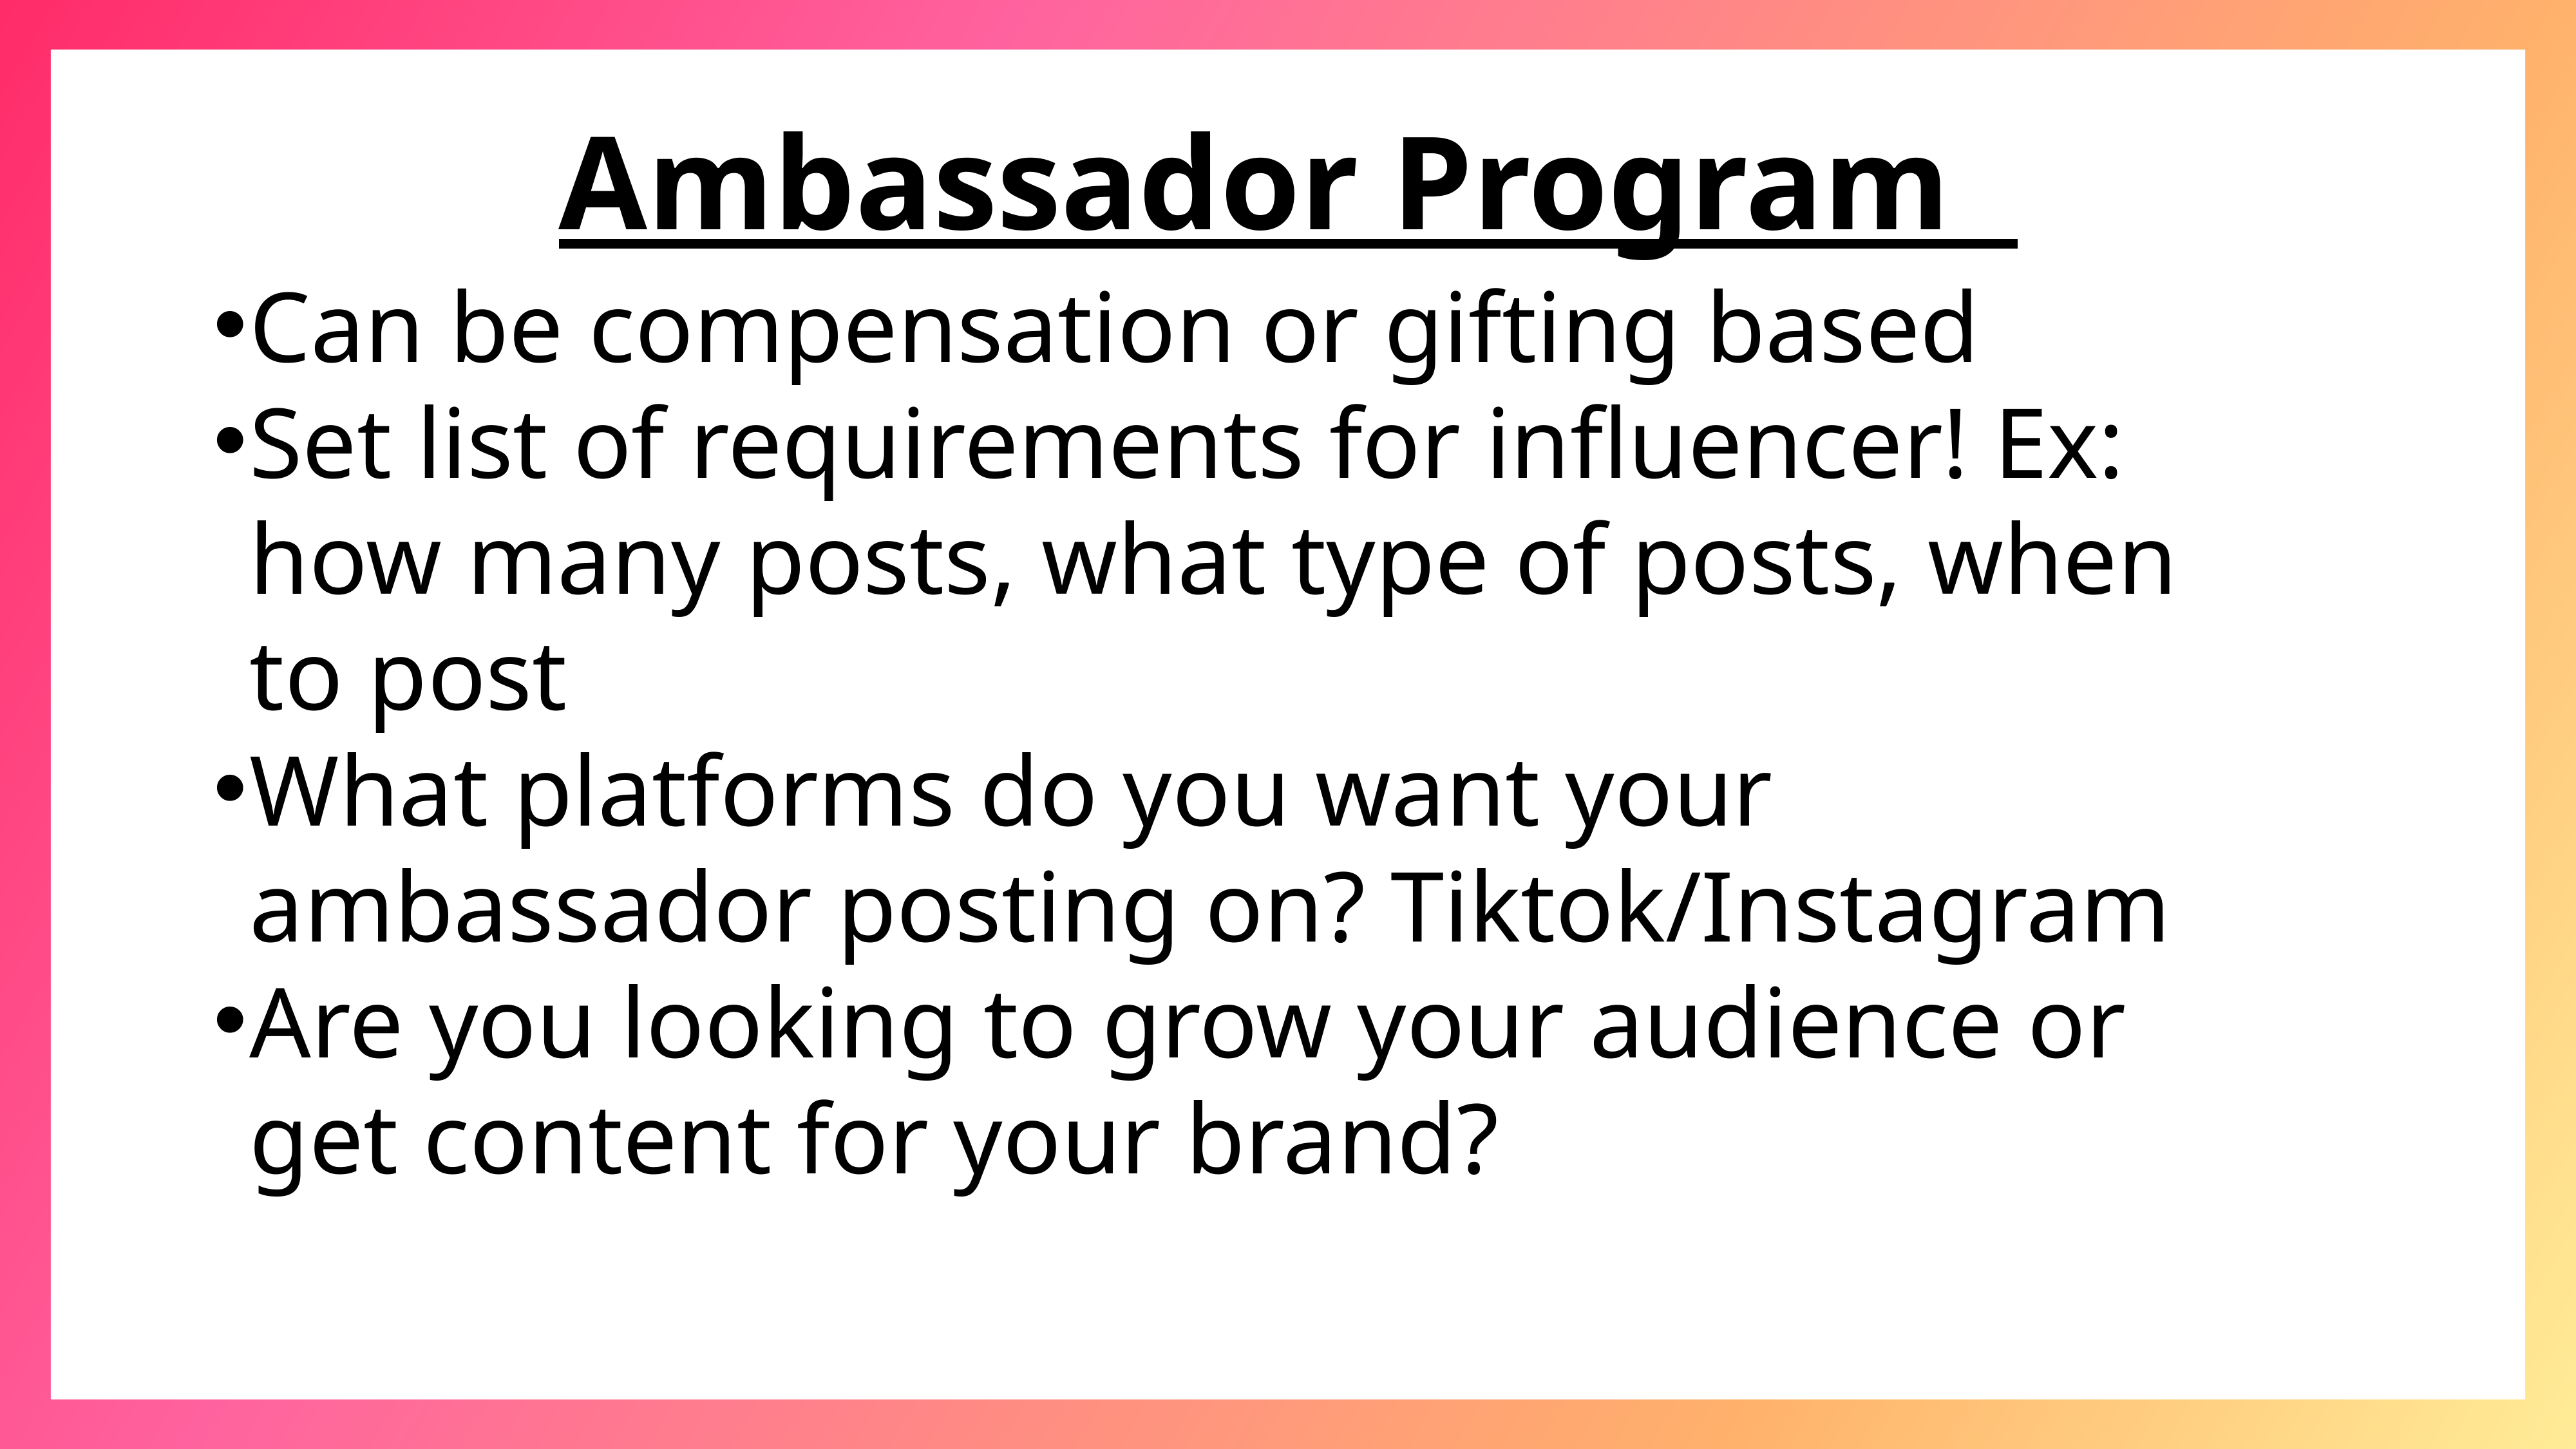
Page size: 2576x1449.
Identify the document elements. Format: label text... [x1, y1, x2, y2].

text_box Ambassador Program [168, 95, 2408, 261]
picture [0, 0, 2576, 1449]
text_box Can be compensation or gifting based Set list of requirements for influencer! Ex: how many posts, what type of posts, when to post What platforms do you want your ambassador posting on? Tiktok/Instagram Are you looking to grow your audience or get content for your brand? [208, 260, 2286, 1449]
